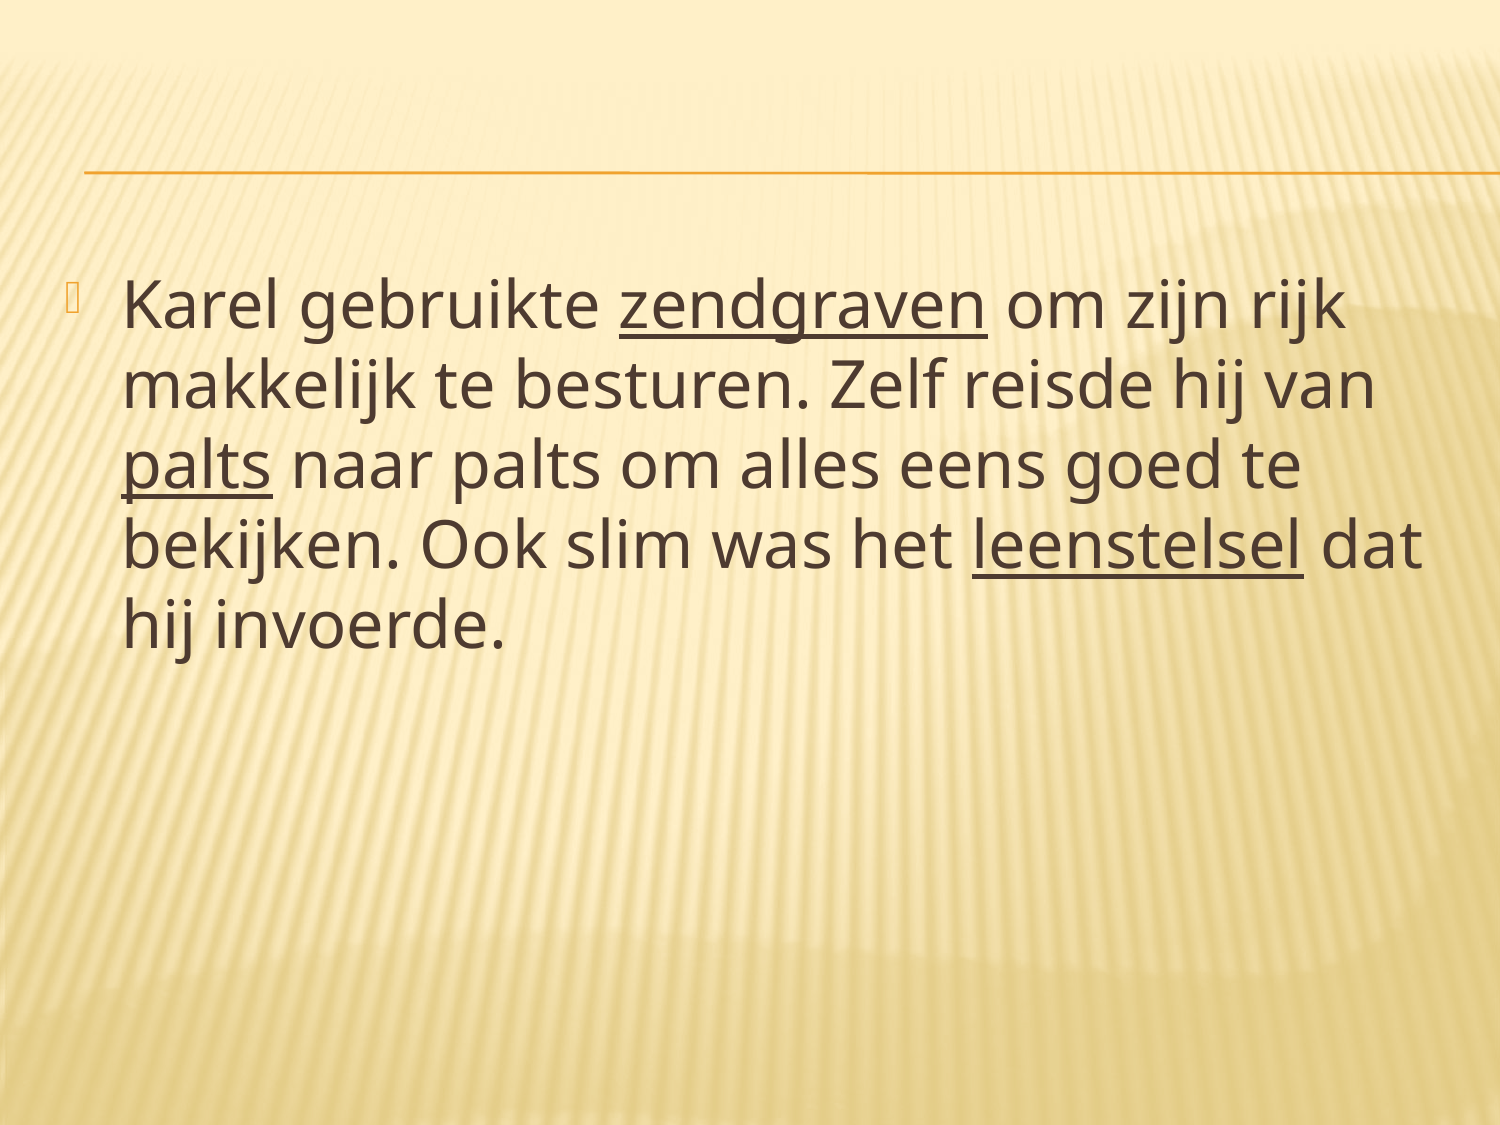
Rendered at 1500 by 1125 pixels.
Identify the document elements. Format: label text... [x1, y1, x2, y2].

list Karel gebruikte zendgraven om zijn rijk makkelijk te besturen. Zelf reisde hij van palts naar palts om alles eens goed te bekijken. Ook slim was het leenstelsel dat hij invoerde. [50, 254, 1475, 998]
